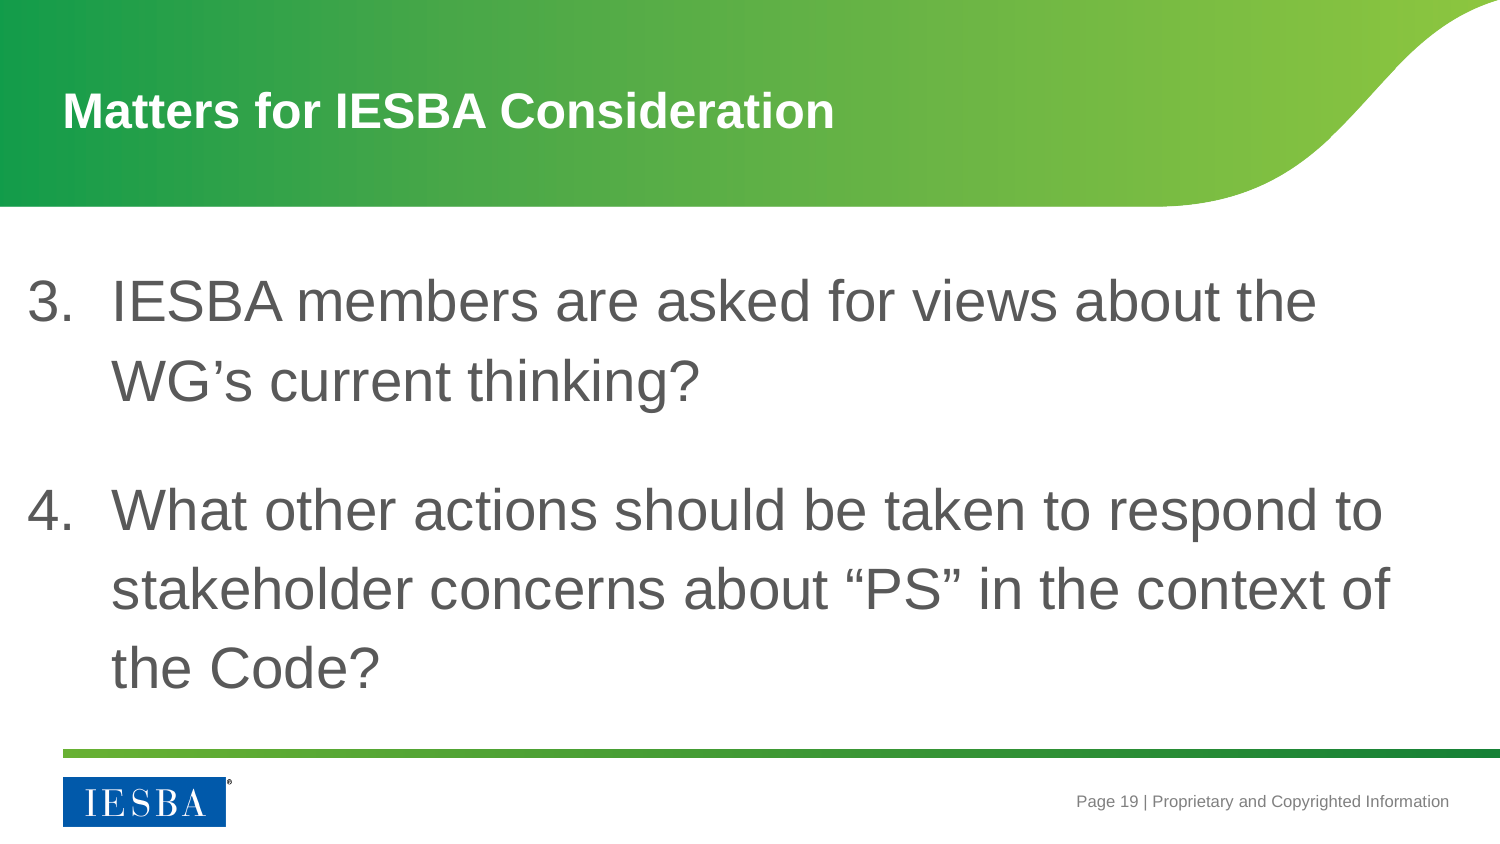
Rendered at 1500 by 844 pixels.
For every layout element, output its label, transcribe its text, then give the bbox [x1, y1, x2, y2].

picture [63, 777, 232, 827]
title Matters for IESBA Consideration [62, 75, 1300, 142]
picture [0, 0, 1500, 207]
list IESBA members are asked for views about the WG’s current thinking? What other actions should be taken to respond to stakeholder concerns about “PS” in the context of the Code? [12, 246, 1475, 750]
